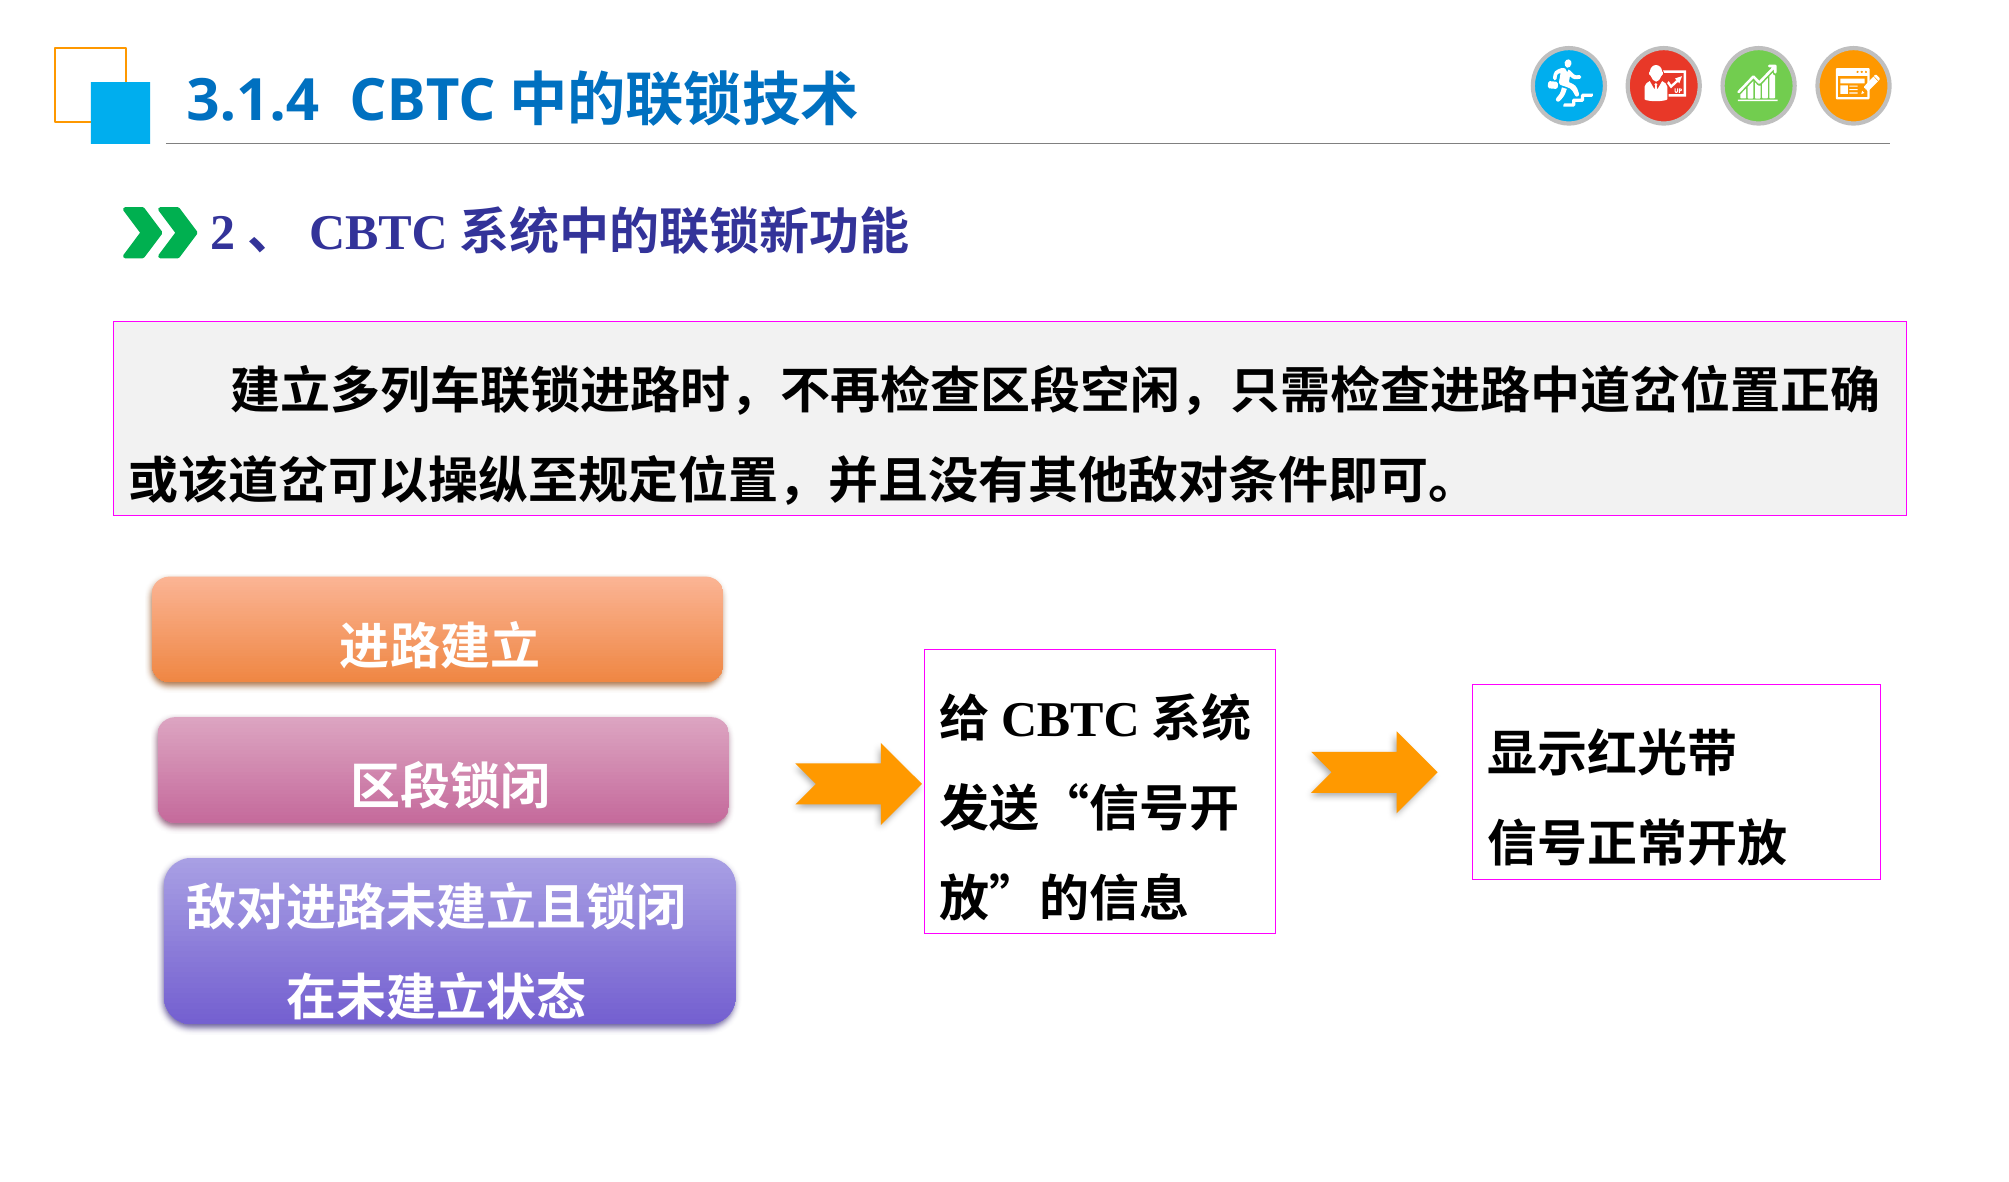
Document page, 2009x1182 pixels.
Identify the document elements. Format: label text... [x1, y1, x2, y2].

text_box 显示红光带 信号正常开放 [1472, 684, 1881, 880]
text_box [124, 191, 970, 269]
text_box 3.1.4 CBTC中的联锁技术 [165, 51, 880, 142]
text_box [148, 857, 736, 1025]
text_box 建立多列车联锁进路时，不再检查区段空闲，只需检查进路中道岔位置正确或该道岔可以操纵至规定位置，并且没有其他敌对条件即可。 [113, 321, 1907, 516]
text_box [136, 576, 744, 683]
text_box [1309, 729, 1440, 816]
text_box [148, 716, 754, 823]
text_box 给CBTC系统发送“信号开放”的信息 [924, 649, 1276, 934]
text_box [793, 741, 924, 827]
